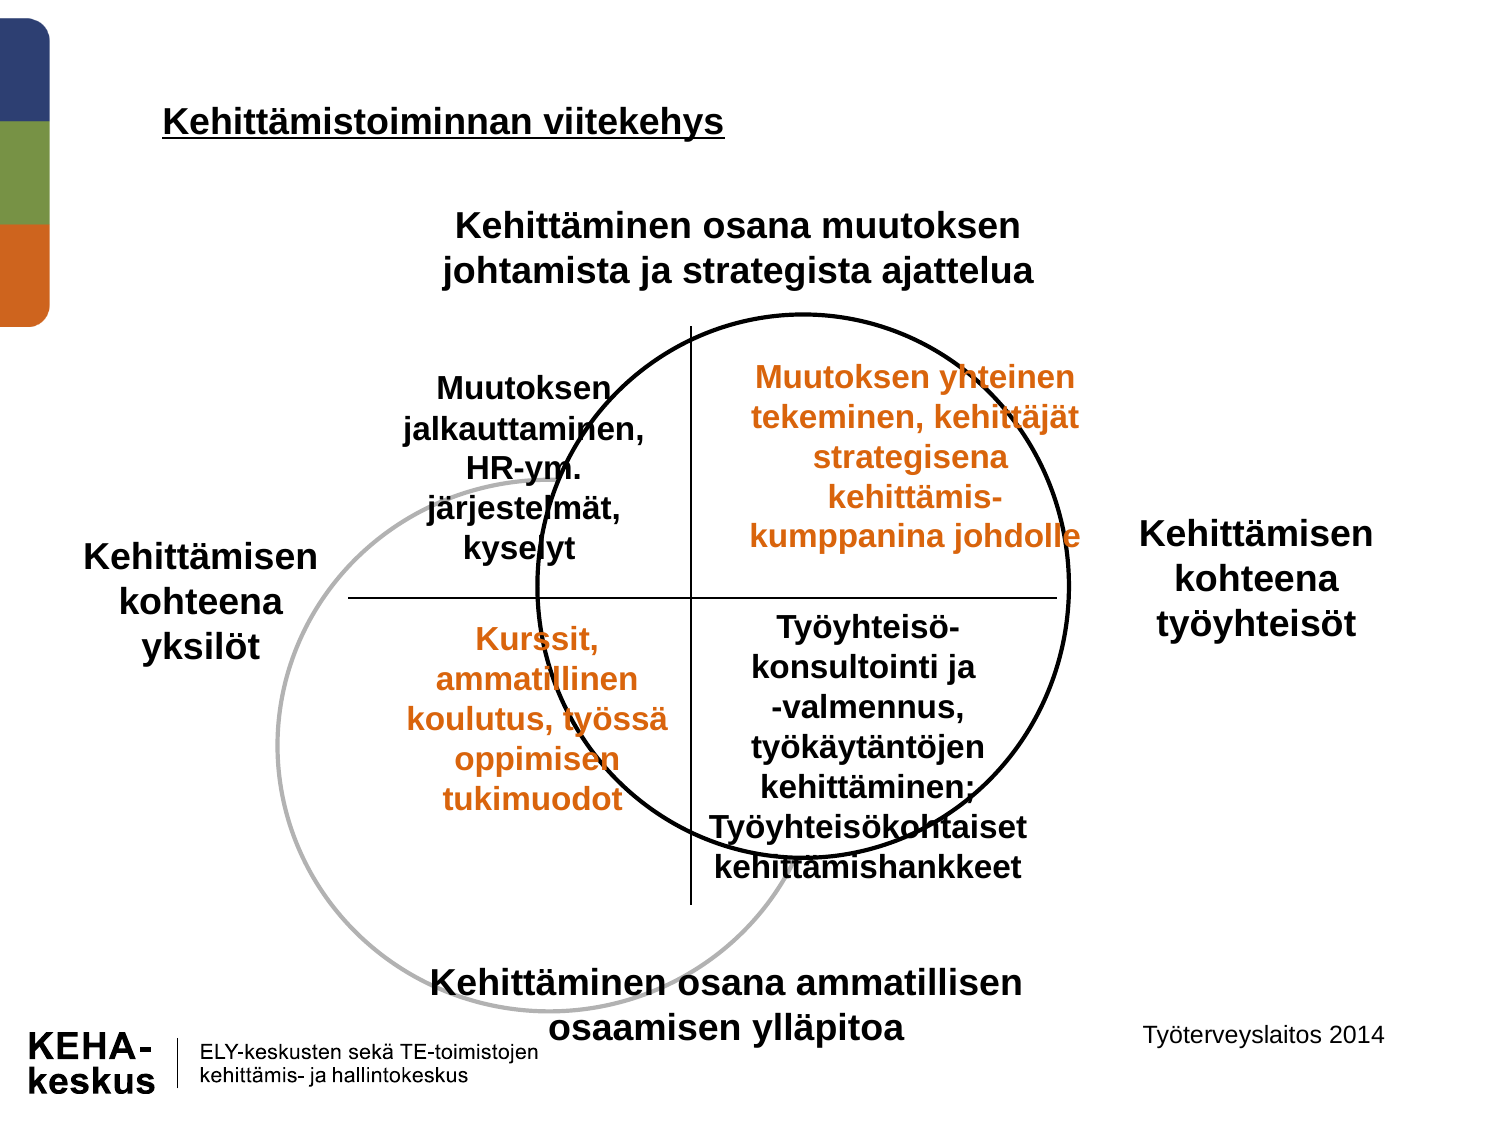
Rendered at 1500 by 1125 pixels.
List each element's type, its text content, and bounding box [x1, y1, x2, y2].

text_box [349, 542, 535, 597]
text_box Kehittämisen kohteena yksilöt [53, 479, 349, 675]
text_box [535, 339, 686, 597]
text_box [695, 893, 778, 905]
text_box Kehittäminen osana ammatillisen osaamisen ylläpitoa [407, 905, 1046, 1055]
text_box [275, 605, 686, 975]
text_box Kehittäminen osana muutoksen johtamista ja strategista ajattelua [383, 150, 1093, 299]
text_box Työyhteisö-konsultointi ja -valmennus, työkäytäntöjen kehittäminen; Työyhteisökohtaiset kehittämishankkeet [695, 606, 1046, 893]
picture [0, 18, 50, 327]
text_box Muutoksen jalkauttaminen, HR-ym. järjestelmät, kyselyt [371, 314, 677, 574]
text_box Kehittämisen kohteena työyhteisöt [1068, 456, 1444, 651]
text_box Kehittämistoiminnan viitekehys [147, 89, 1294, 150]
text_box Kurssit, ammatillinen koulutus, työssä oppimisen tukimuodot [371, 609, 686, 824]
text_box [695, 323, 1068, 702]
text_box Työterveyslaitos 2014 [1128, 1011, 1436, 1057]
text_box [670, 824, 686, 833]
text_box Muutoksen yhteinen tekeminen, kehittäjät strategisena kehittämis-kumppanina johdolle [726, 302, 1105, 562]
